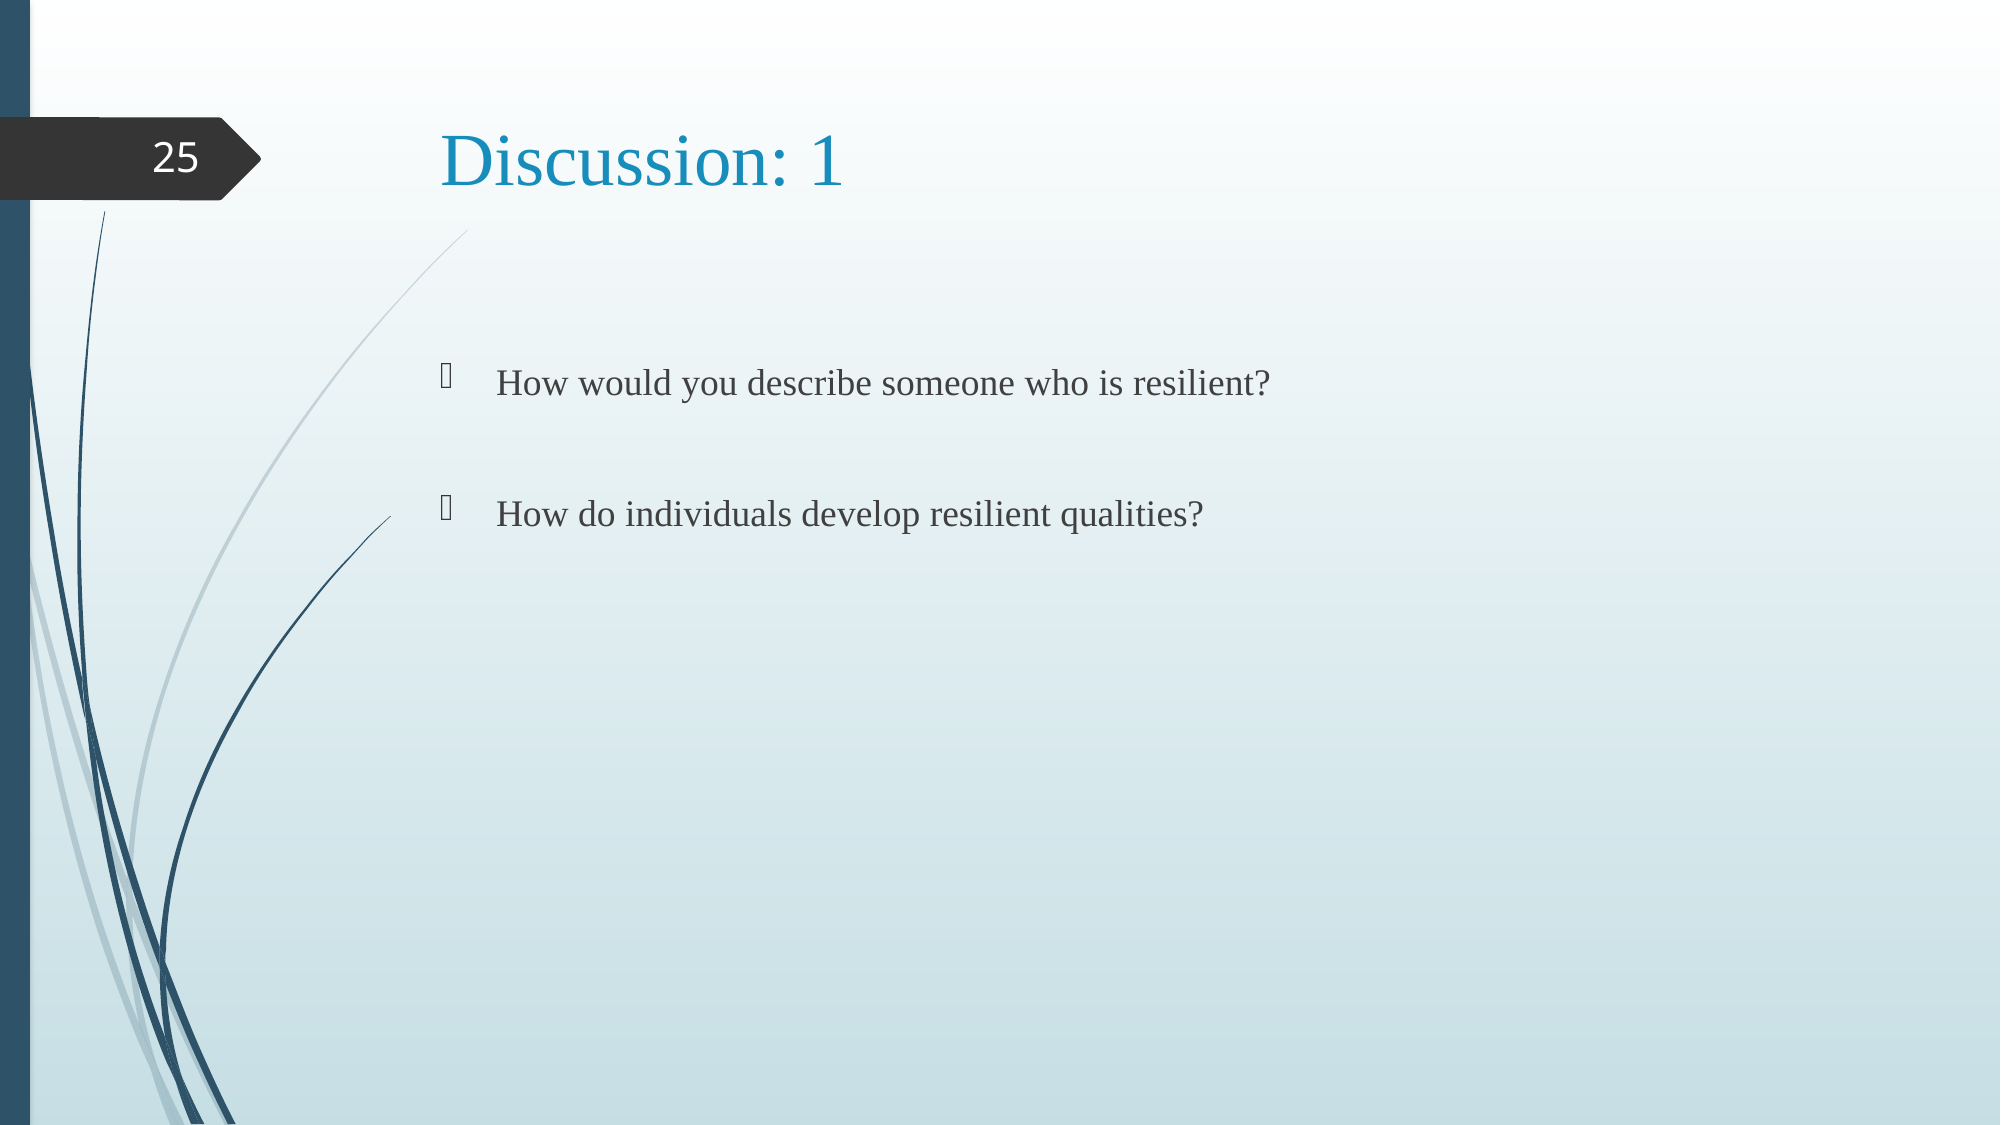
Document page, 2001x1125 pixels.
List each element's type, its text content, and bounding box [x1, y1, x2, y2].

slide_number 25 [87, 129, 216, 190]
title Discussion: 1 [425, 102, 1888, 313]
list How would you describe someone who is resilient? How do individuals develop resilient qualities? [424, 350, 1888, 970]
